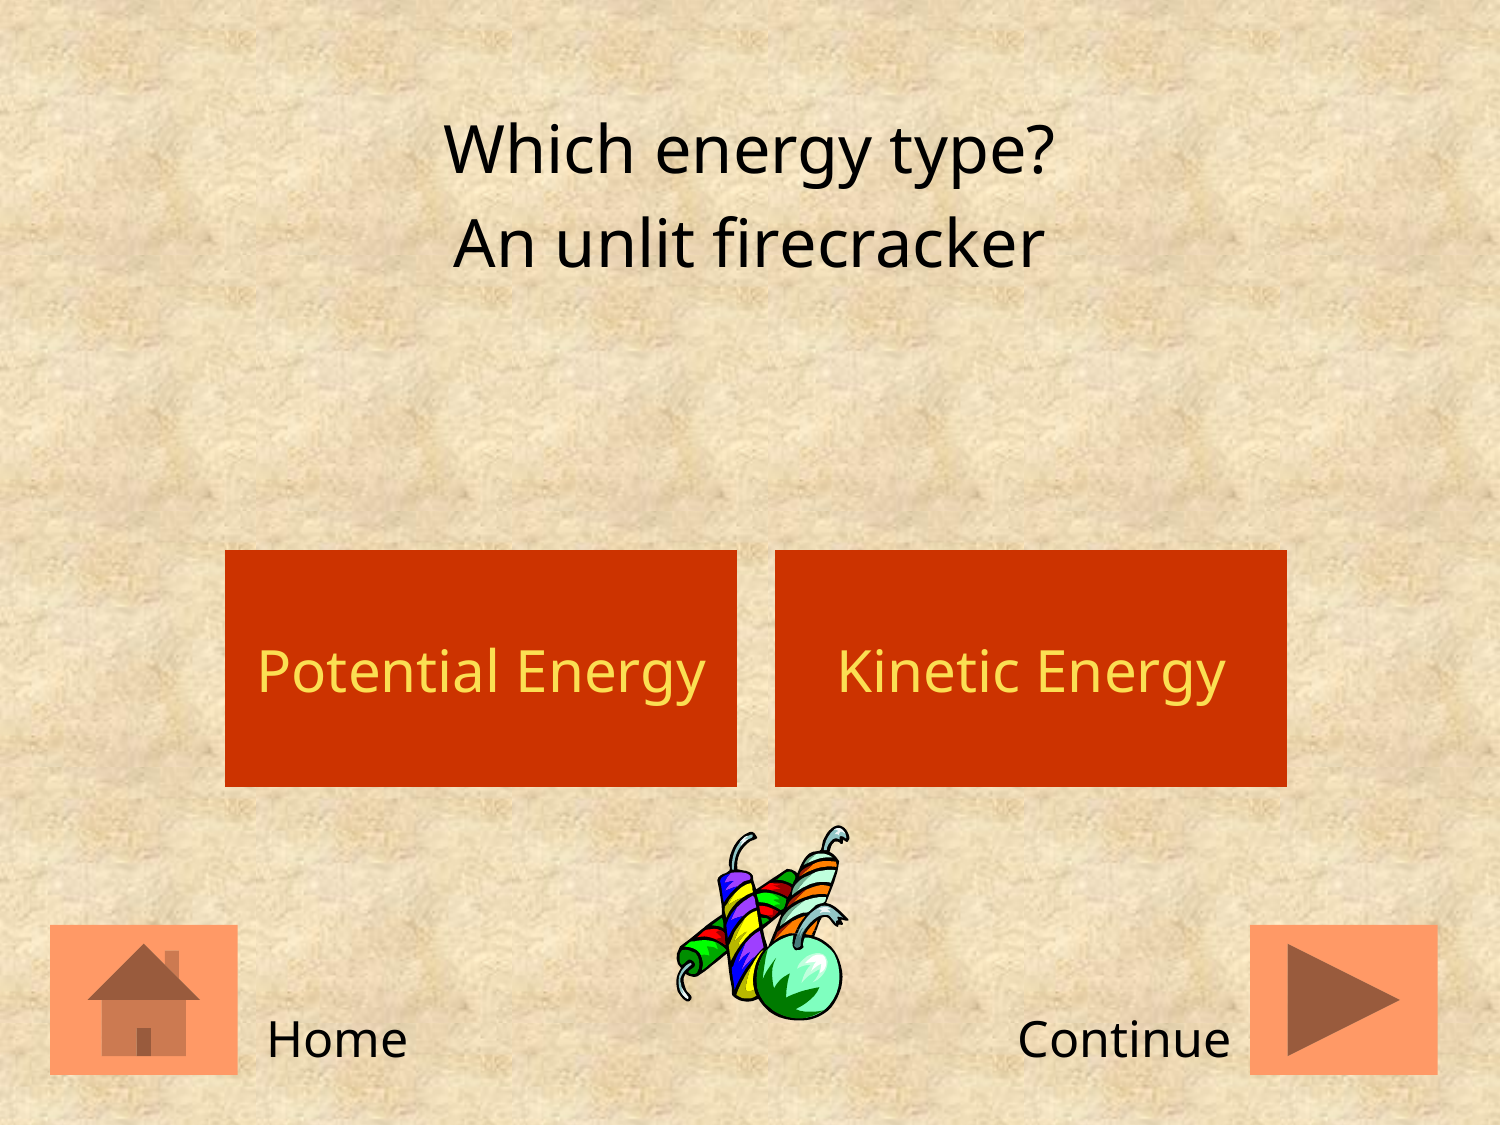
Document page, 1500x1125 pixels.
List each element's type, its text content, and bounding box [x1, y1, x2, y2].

text_box Kinetic Energy [774, 549, 1288, 788]
picture [0, 0, 1500, 1125]
text_box Potential Energy [224, 549, 738, 788]
text_box Continue [999, 999, 1250, 1075]
text_box [1250, 924, 1438, 1075]
text_box [50, 924, 238, 1075]
text_box Home [249, 999, 425, 1075]
text_box Which energy type? An unlit firecracker [224, 99, 1275, 388]
